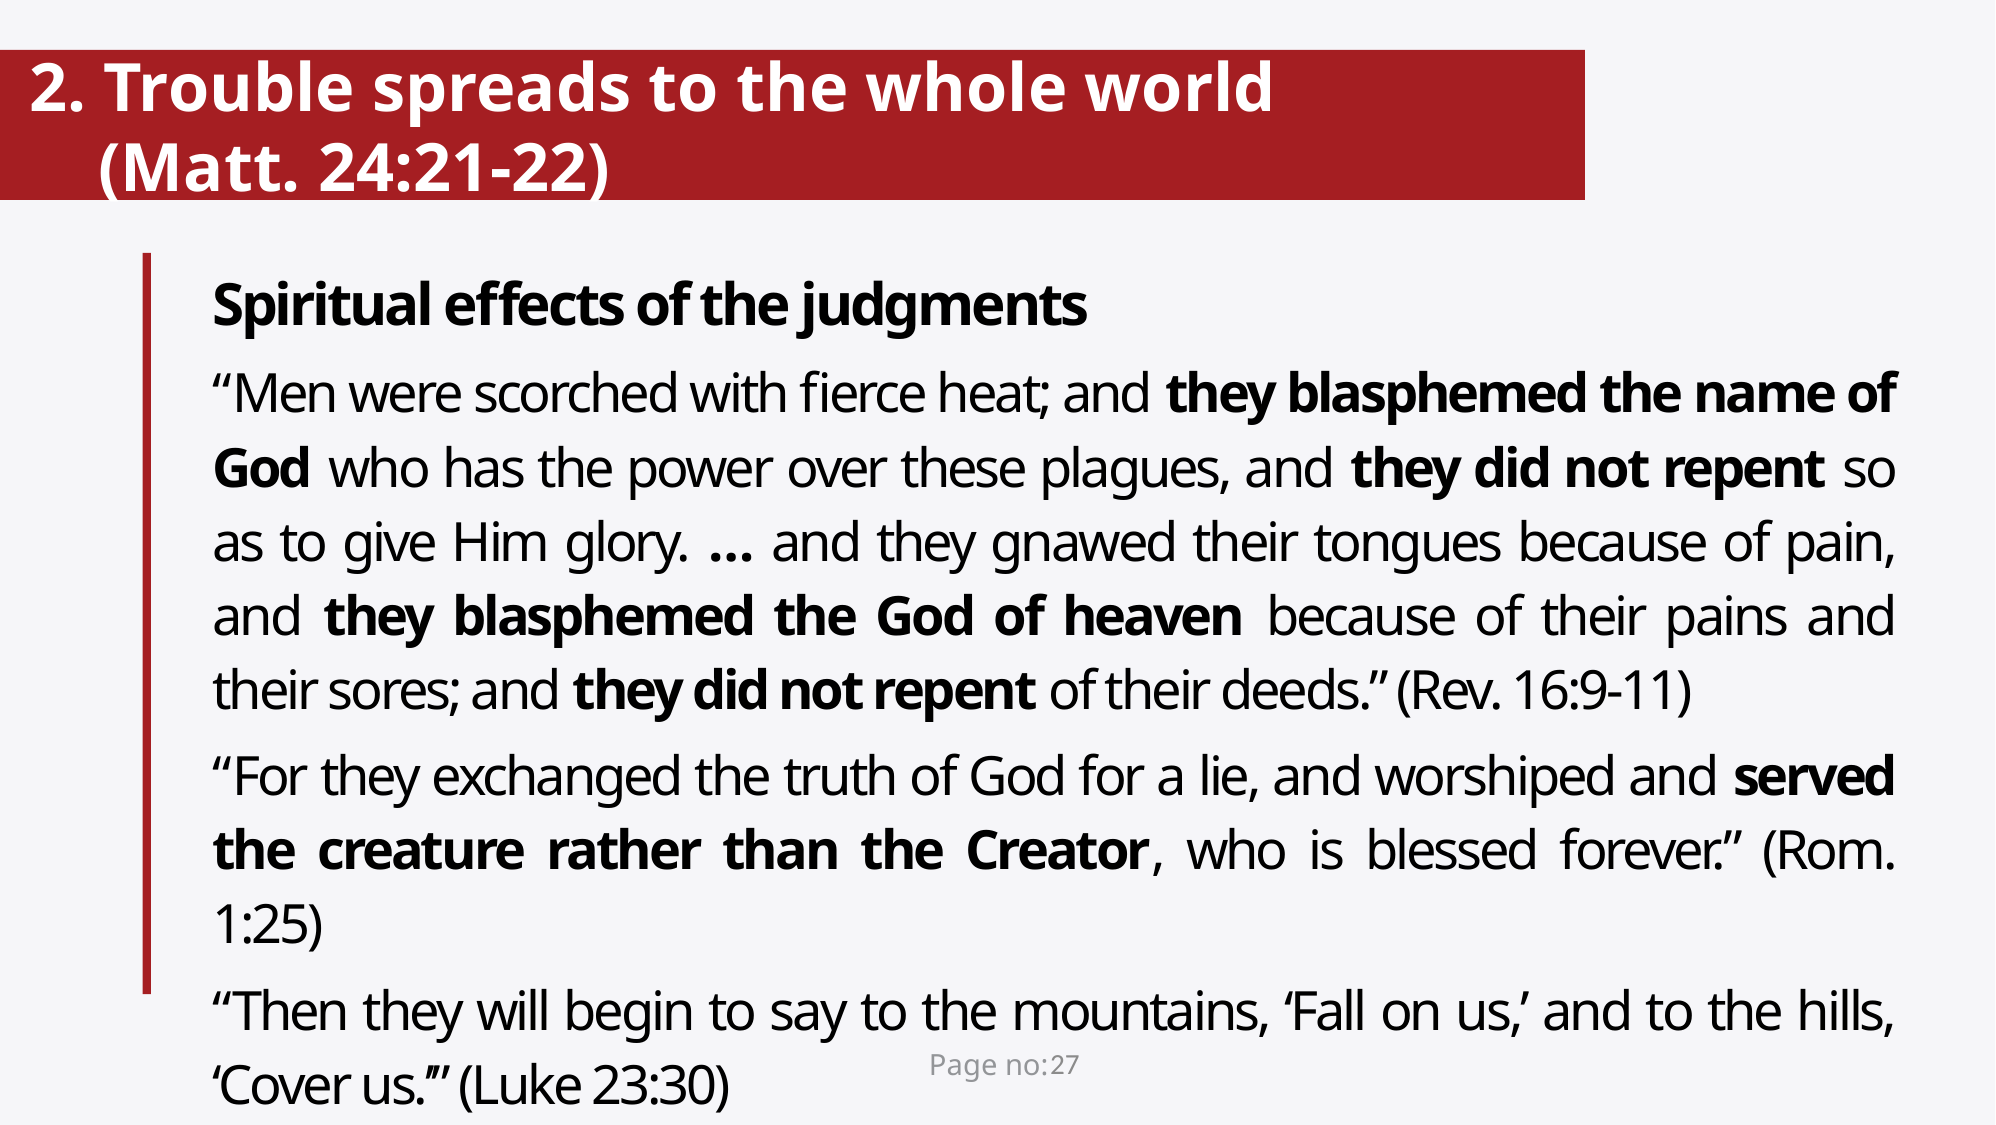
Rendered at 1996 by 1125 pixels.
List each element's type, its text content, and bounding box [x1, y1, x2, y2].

subtitle Spiritual effects of the judgments “Men were scorched with fierce heat; and they blasphemed the name of God who has the power over these plagues, and they did not repent so as to give Him glory. … and they gnawed their tongues because of pain, and they blasphemed the God of heaven because of their pains and their sores; and they did not repent of their deeds.” (Rev. 16:9-11) “For they exchanged the truth of God for a lie, and worshiped and served the creature rather than the Creator, who is blessed forever.” (Rom. 1:25) “Then they will begin to say to the mountains, ‘Fall on us,’ and to the hills, ‘Cover us.’” (Luke 23:30) [197, 249, 1910, 1000]
title 2. Trouble spreads to the whole world (Matt. 24:21-22) [14, 62, 1810, 188]
